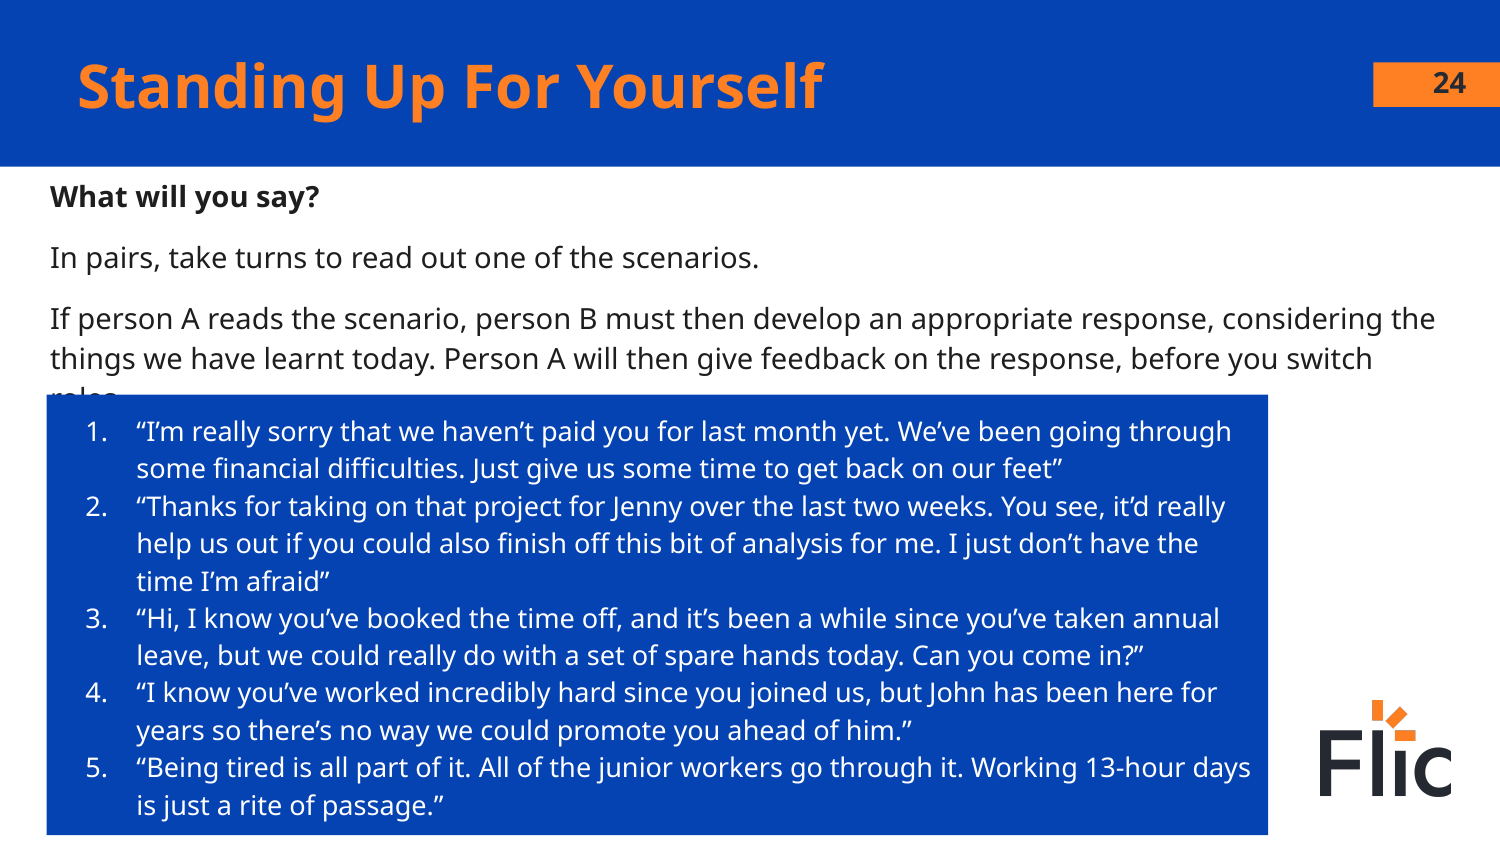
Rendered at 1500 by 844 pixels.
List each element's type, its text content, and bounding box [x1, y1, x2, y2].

text_box “I’m really sorry that we haven’t paid you for last month yet. We’ve been going through some financial difficulties. Just give us some time to get back on our feet” “Thanks for taking on that project for Jenny over the last two weeks. You see, it’d really help us out if you could also finish off this bit of analysis for me. I just don’t have the time I’m afraid” “Hi, I know you’ve booked the time off, and it’s been a while since you’ve taken annual leave, but we could really do with a set of spare hands today. Can you come in?” “I know you’ve worked incredibly hard since you joined us, but John has been here for years so there’s no way we could promote you ahead of him.” “Being tired is all part of it. All of the junior workers go through it. Working 13-hour days is just a rite of passage.” [46, 394, 1269, 836]
picture [1320, 700, 1451, 797]
text_box Standing Up For Yourself [62, 41, 1374, 127]
slide_number ‹#› [1410, 66, 1489, 104]
text_box What will you say? In pairs, take turns to read out one of the scenarios. If person A reads the scenario, person B must then develop an appropriate response, considering the things we have learnt today. Person A will then give feedback on the response, before you switch roles. [34, 157, 1467, 492]
